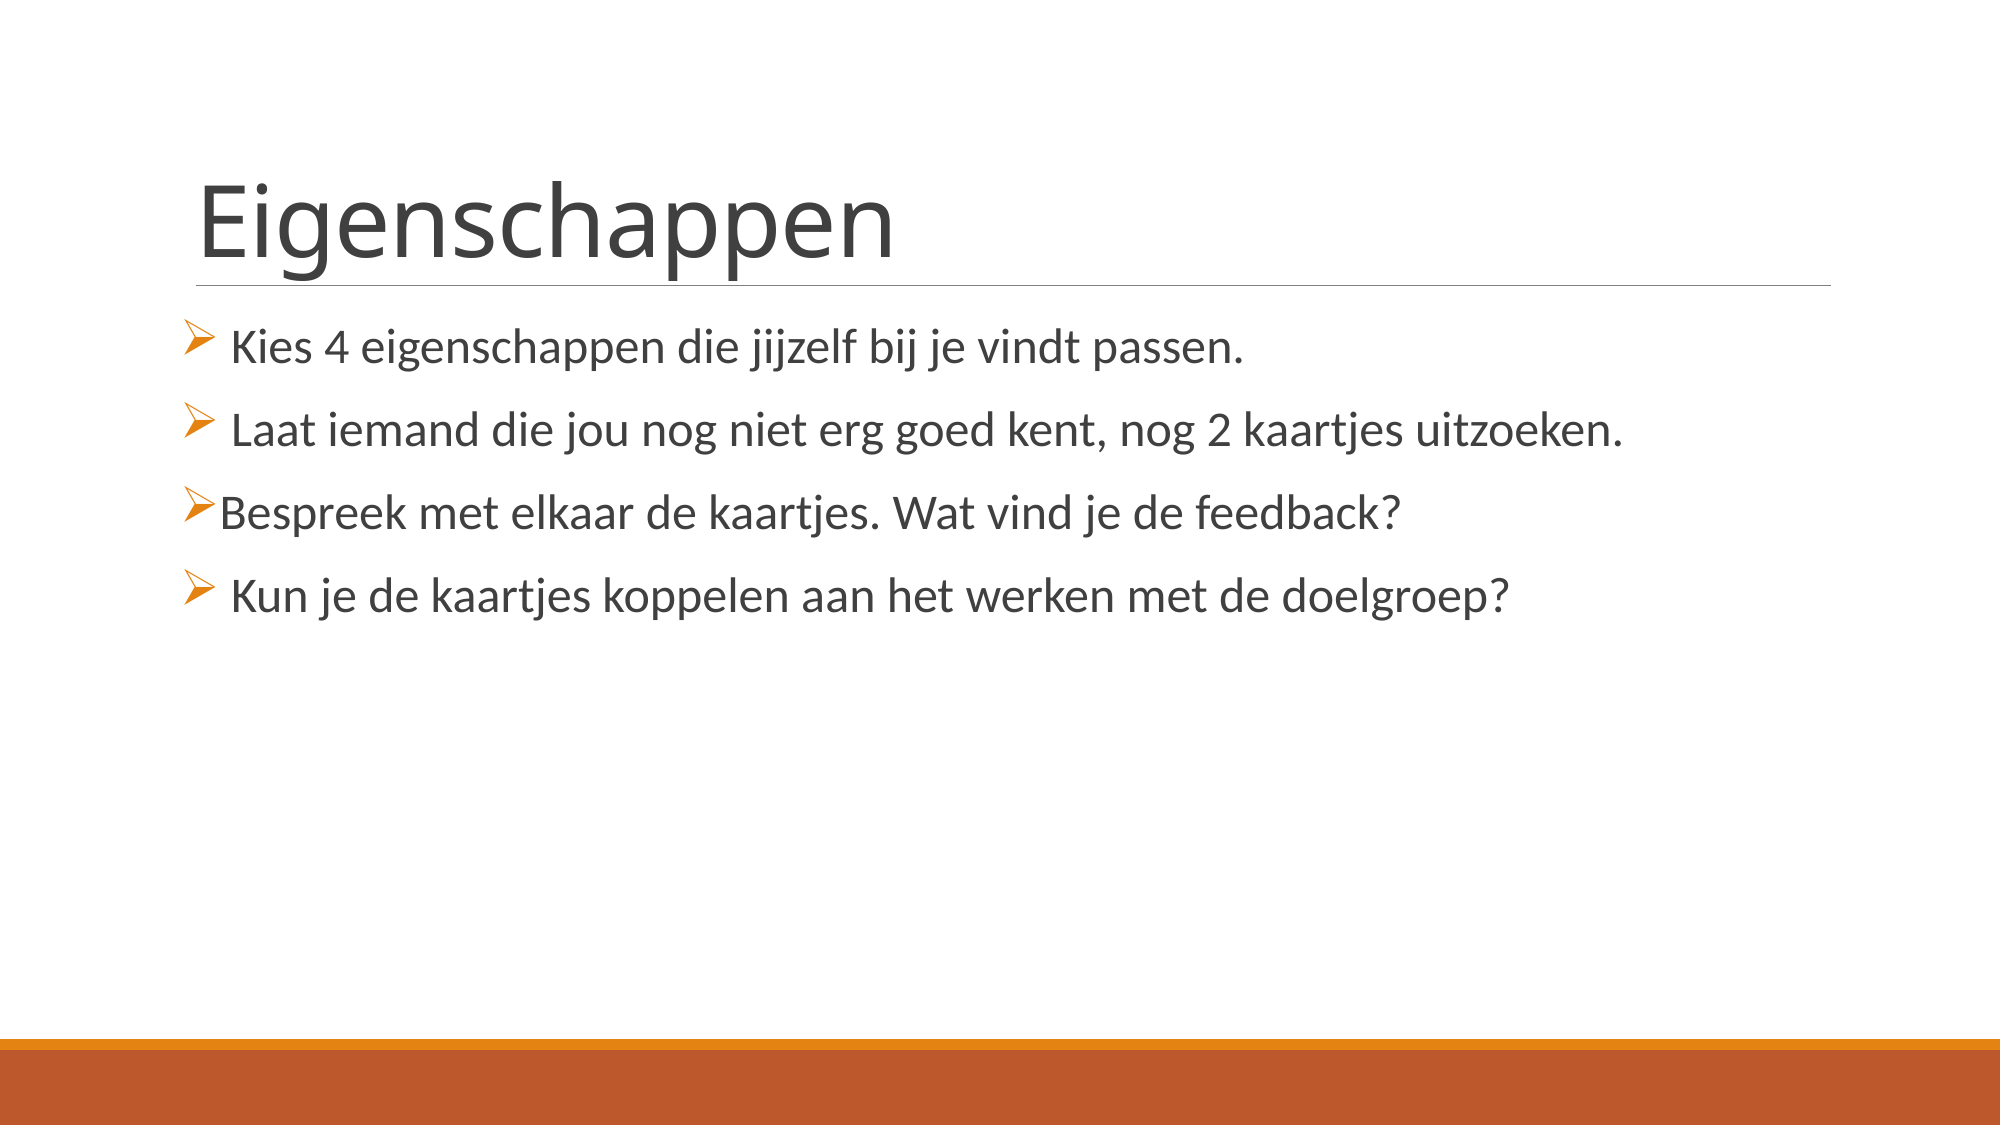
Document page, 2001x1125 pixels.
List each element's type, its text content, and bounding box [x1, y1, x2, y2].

title Eigenschappen [180, 47, 1830, 285]
list Kies 4 eigenschappen die jijzelf bij je vindt passen. Laat iemand die jou nog niet erg goed kent, nog 2 kaartjes uitzoeken. Bespreek met elkaar de kaartjes. Wat vind je de feedback? Kun je de kaartjes koppelen aan het werken met de doelgroep? [180, 312, 1830, 963]
